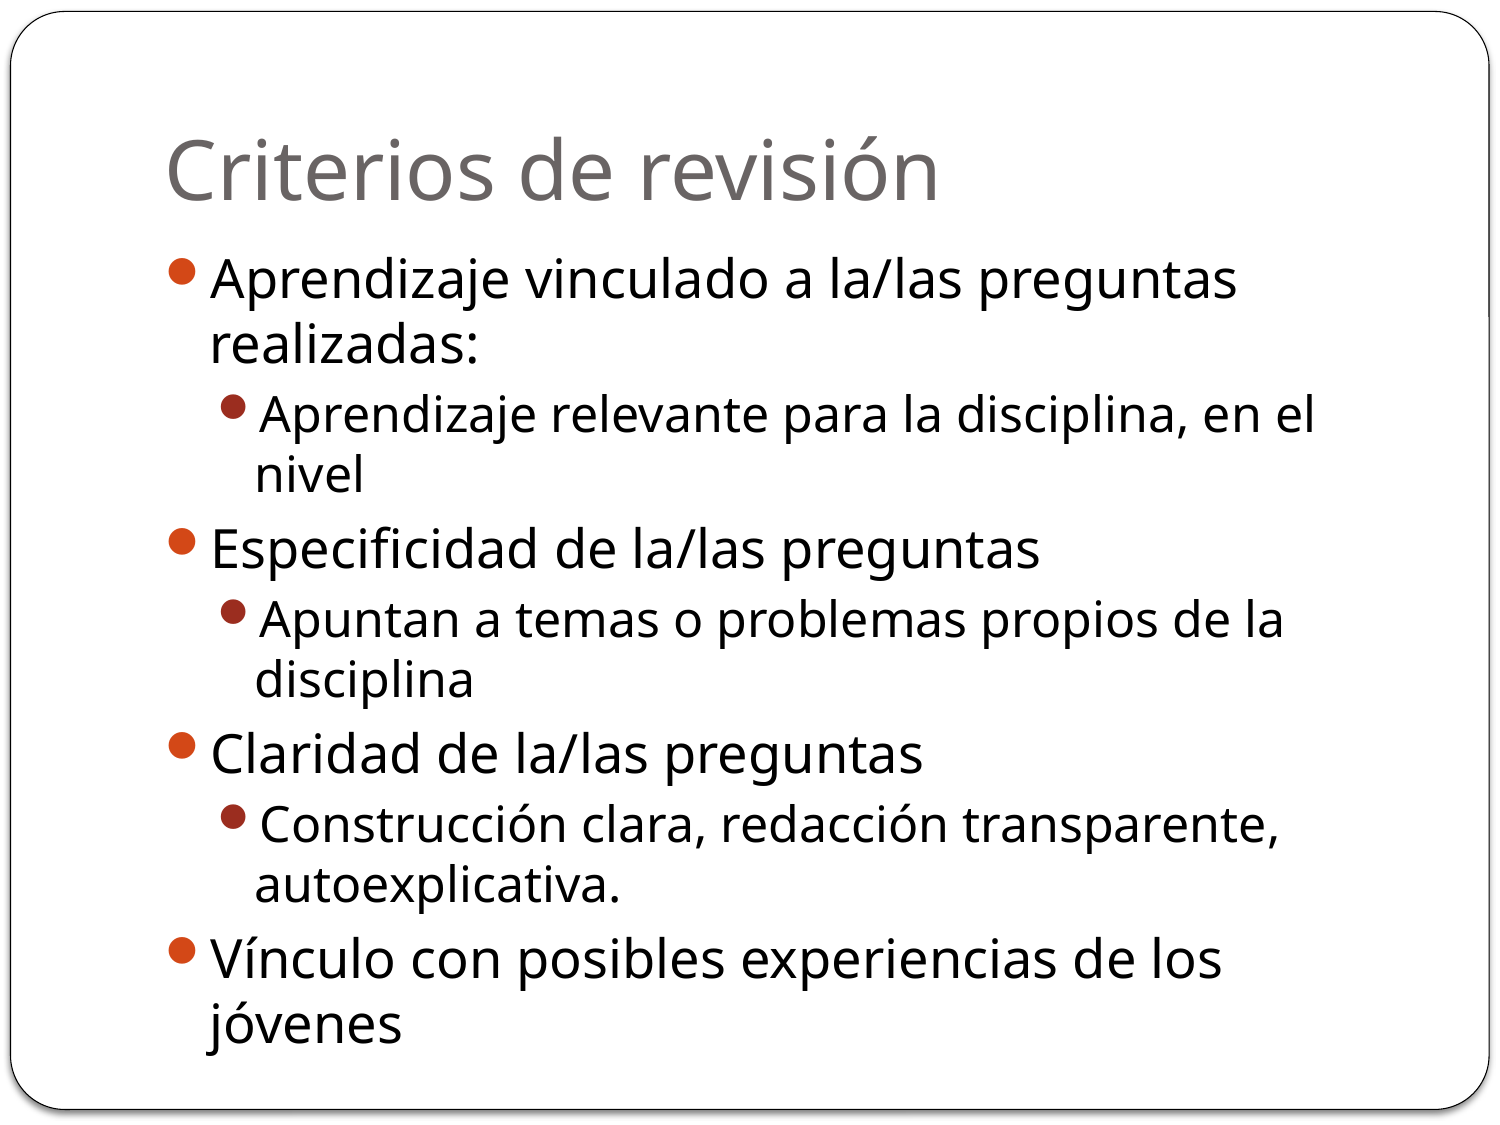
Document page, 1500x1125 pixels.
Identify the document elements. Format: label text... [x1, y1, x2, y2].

list Aprendizaje vinculado a la/las preguntas realizadas: Aprendizaje relevante para la disciplina, en el nivel Especificidad de la/las preguntas Apuntan a temas o problemas propios de la disciplina Claridad de la/las preguntas Construcción clara, redacción transparente, autoexplicativa. Vínculo con posibles experiencias de los jóvenes [150, 237, 1425, 988]
title Criterios de revisión [150, 45, 1425, 233]
